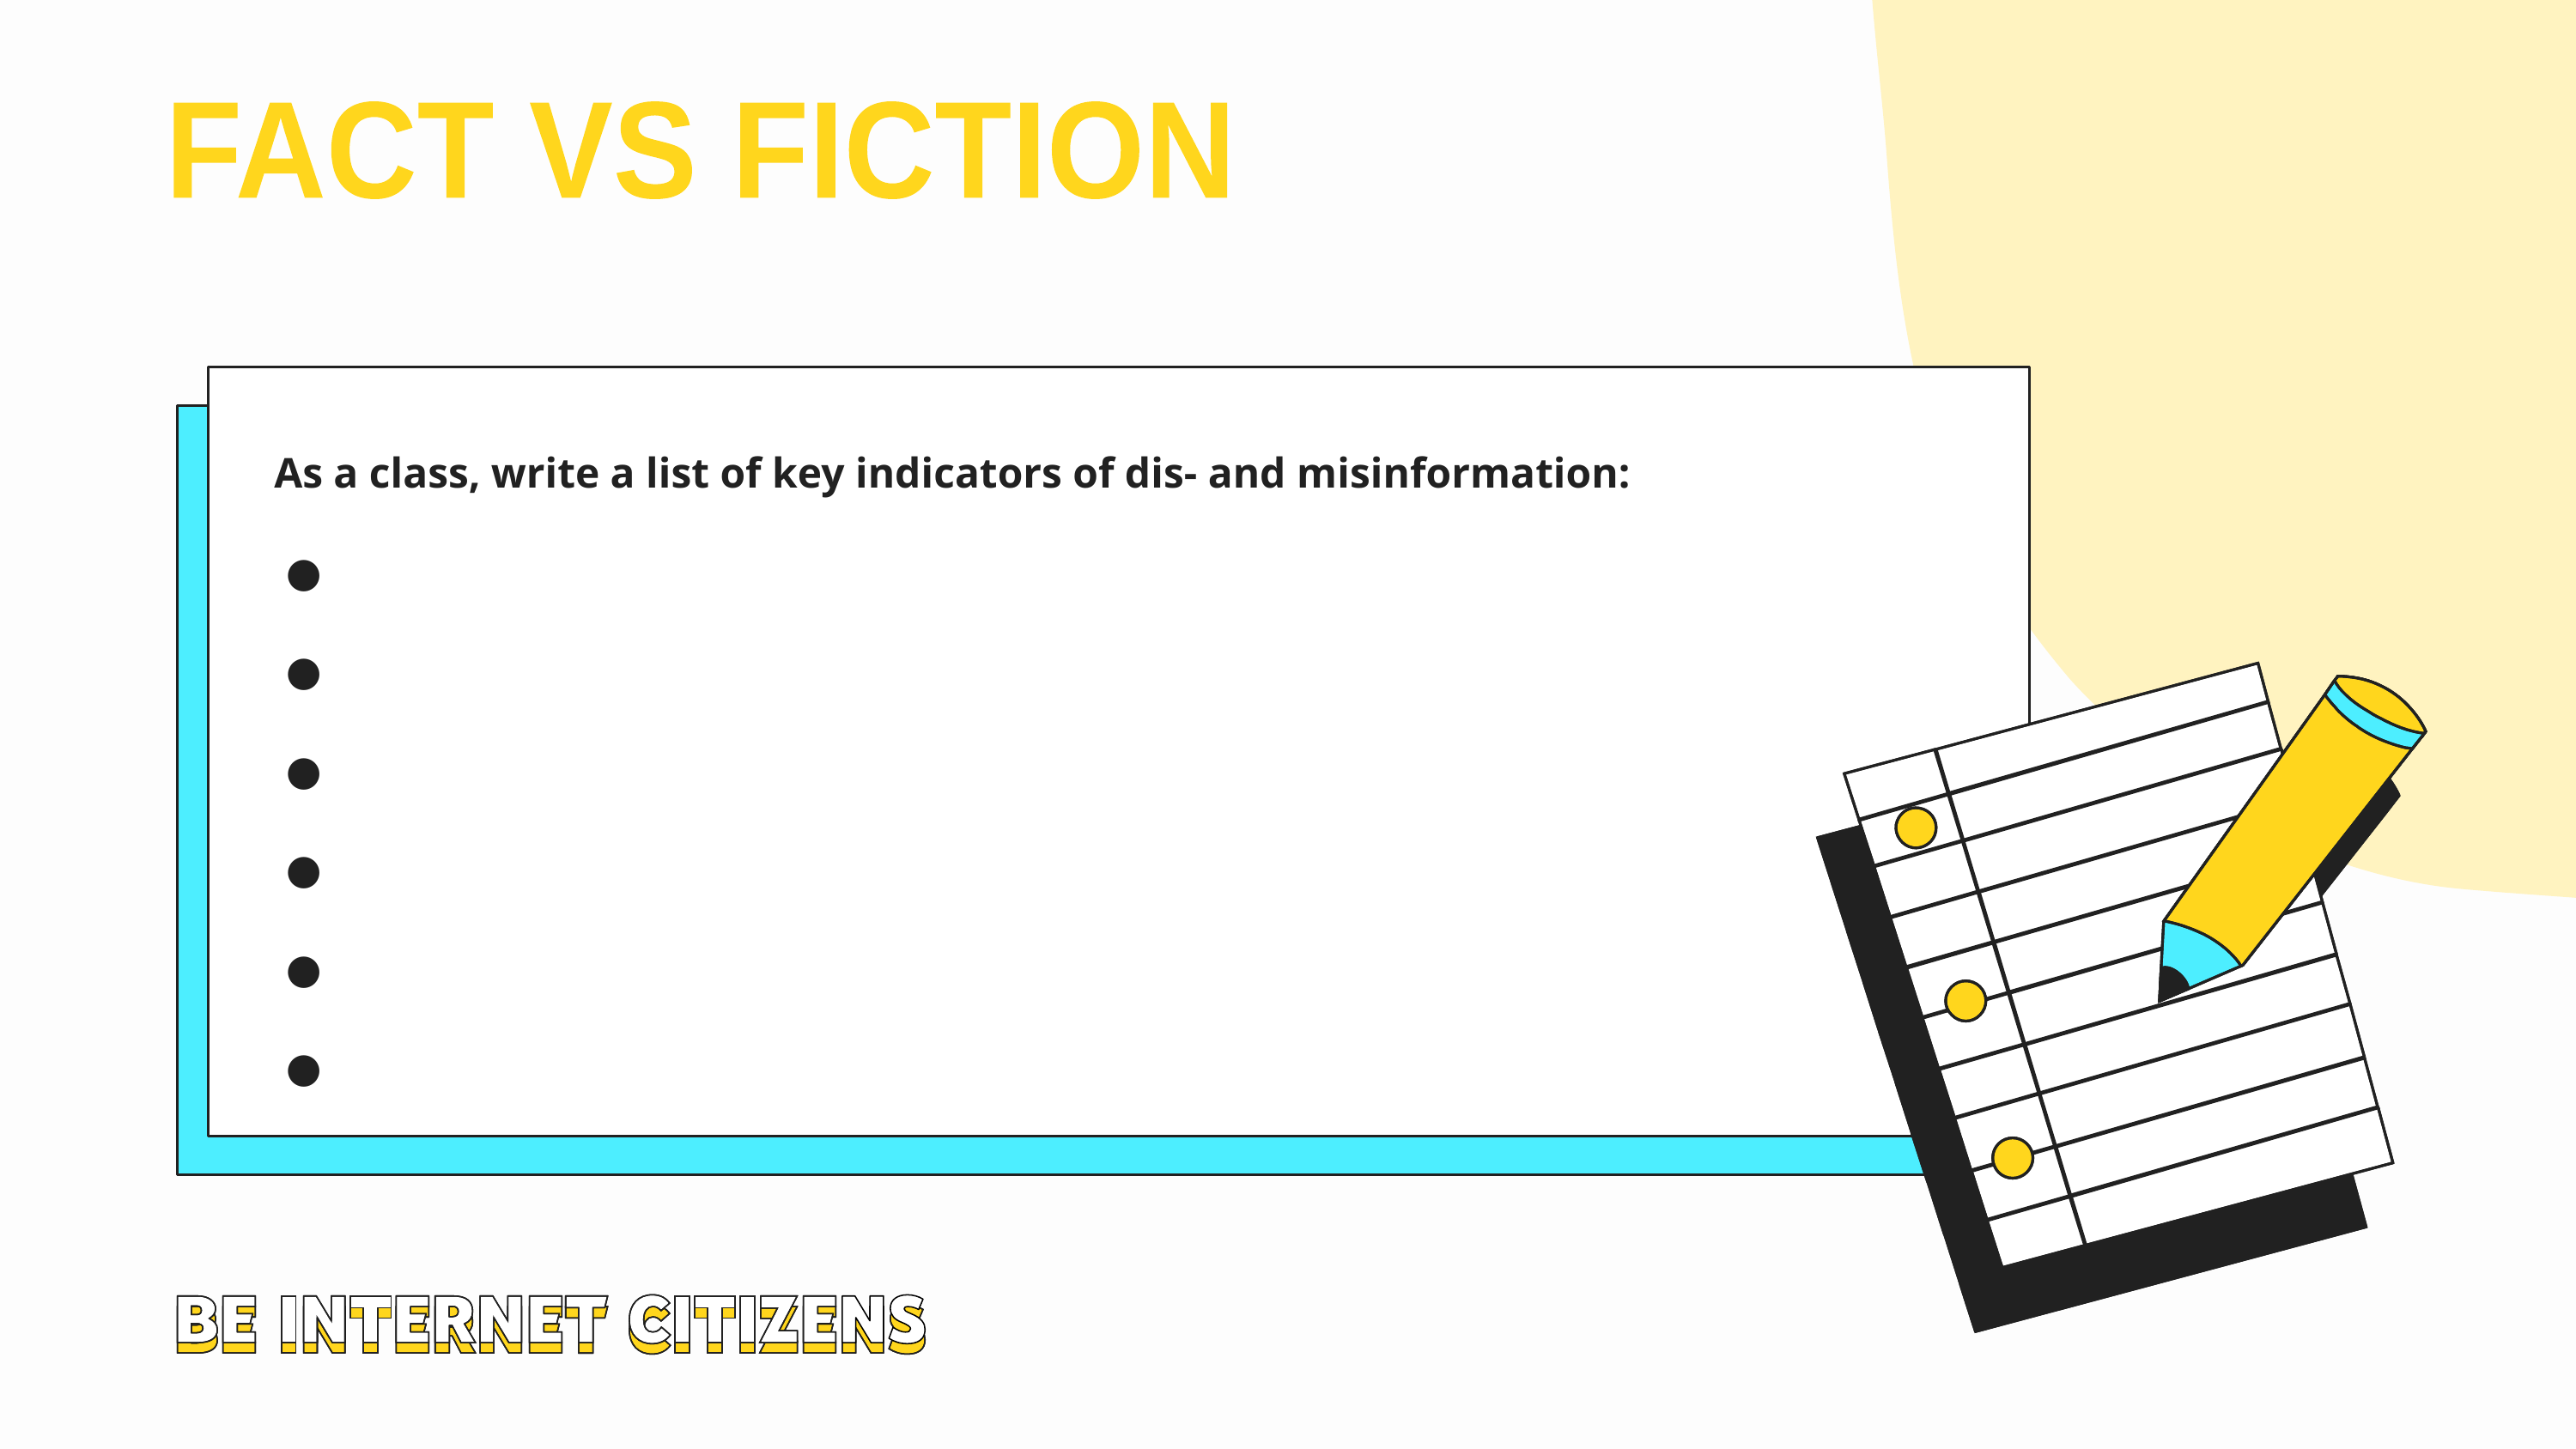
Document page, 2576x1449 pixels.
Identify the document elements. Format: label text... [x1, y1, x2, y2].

text_box [177, 405, 1813, 1175]
text_box [1872, 0, 2576, 898]
text_box As a class, write a list of key indicators of dis- and misinformation: [261, 434, 1988, 1104]
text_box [1817, 663, 2427, 1332]
text_box [208, 367, 2030, 1137]
